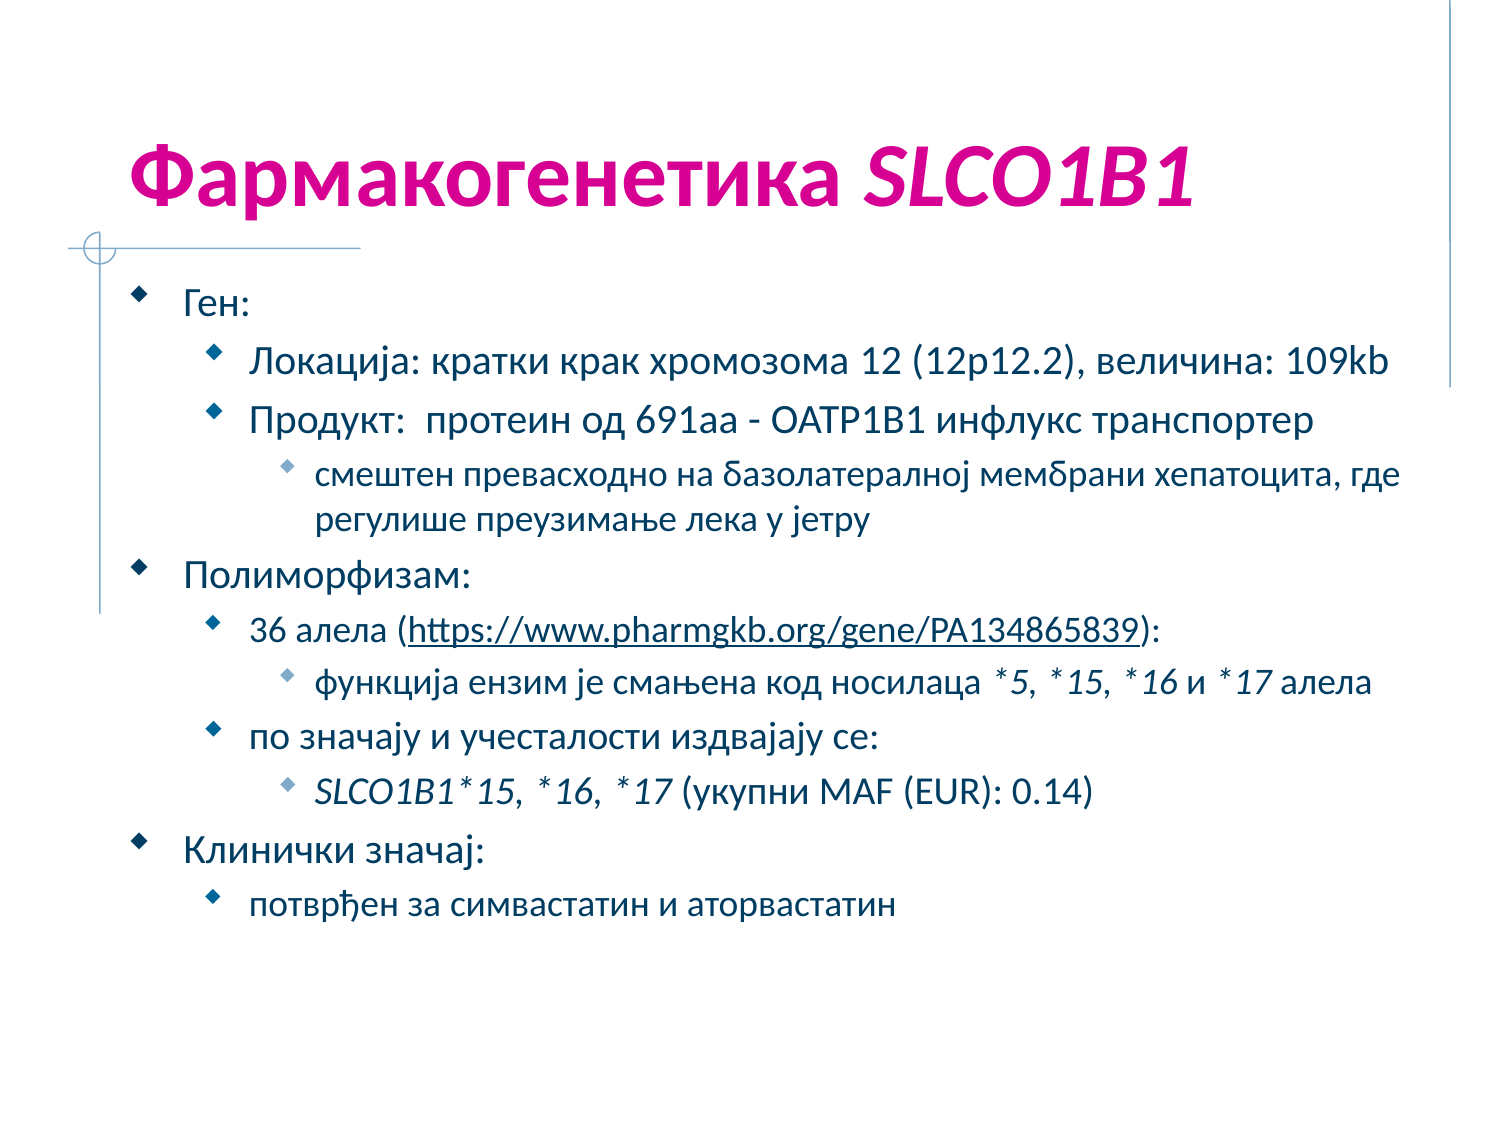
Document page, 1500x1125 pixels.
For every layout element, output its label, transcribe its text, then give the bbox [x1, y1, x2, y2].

list Ген: Локација: кратки крак хромозома 12 (12p12.2), величина: 109kb Продукт: протеин од 691аа - OATP1B1 инфлукс транспортер смештен превасходно на базолатералној мембрани хепатоцита, где регулише преузимање лека у јетру Полиморфизам: 36 алела (https://www.pharmgkb.org/gene/PA134865839): функција ензим је смањена код носилаца *5, *15, *16 и *17 алела по значају и учесталости издвајају се: SLCO1B1*15, *16, *17 (укупни MAF (EUR): 0.14) Клинички значај: потврђен за симвастатин и аторвастатин [111, 266, 1459, 1024]
title Фармакогенетика SLCO1B1 [113, 49, 1436, 238]
